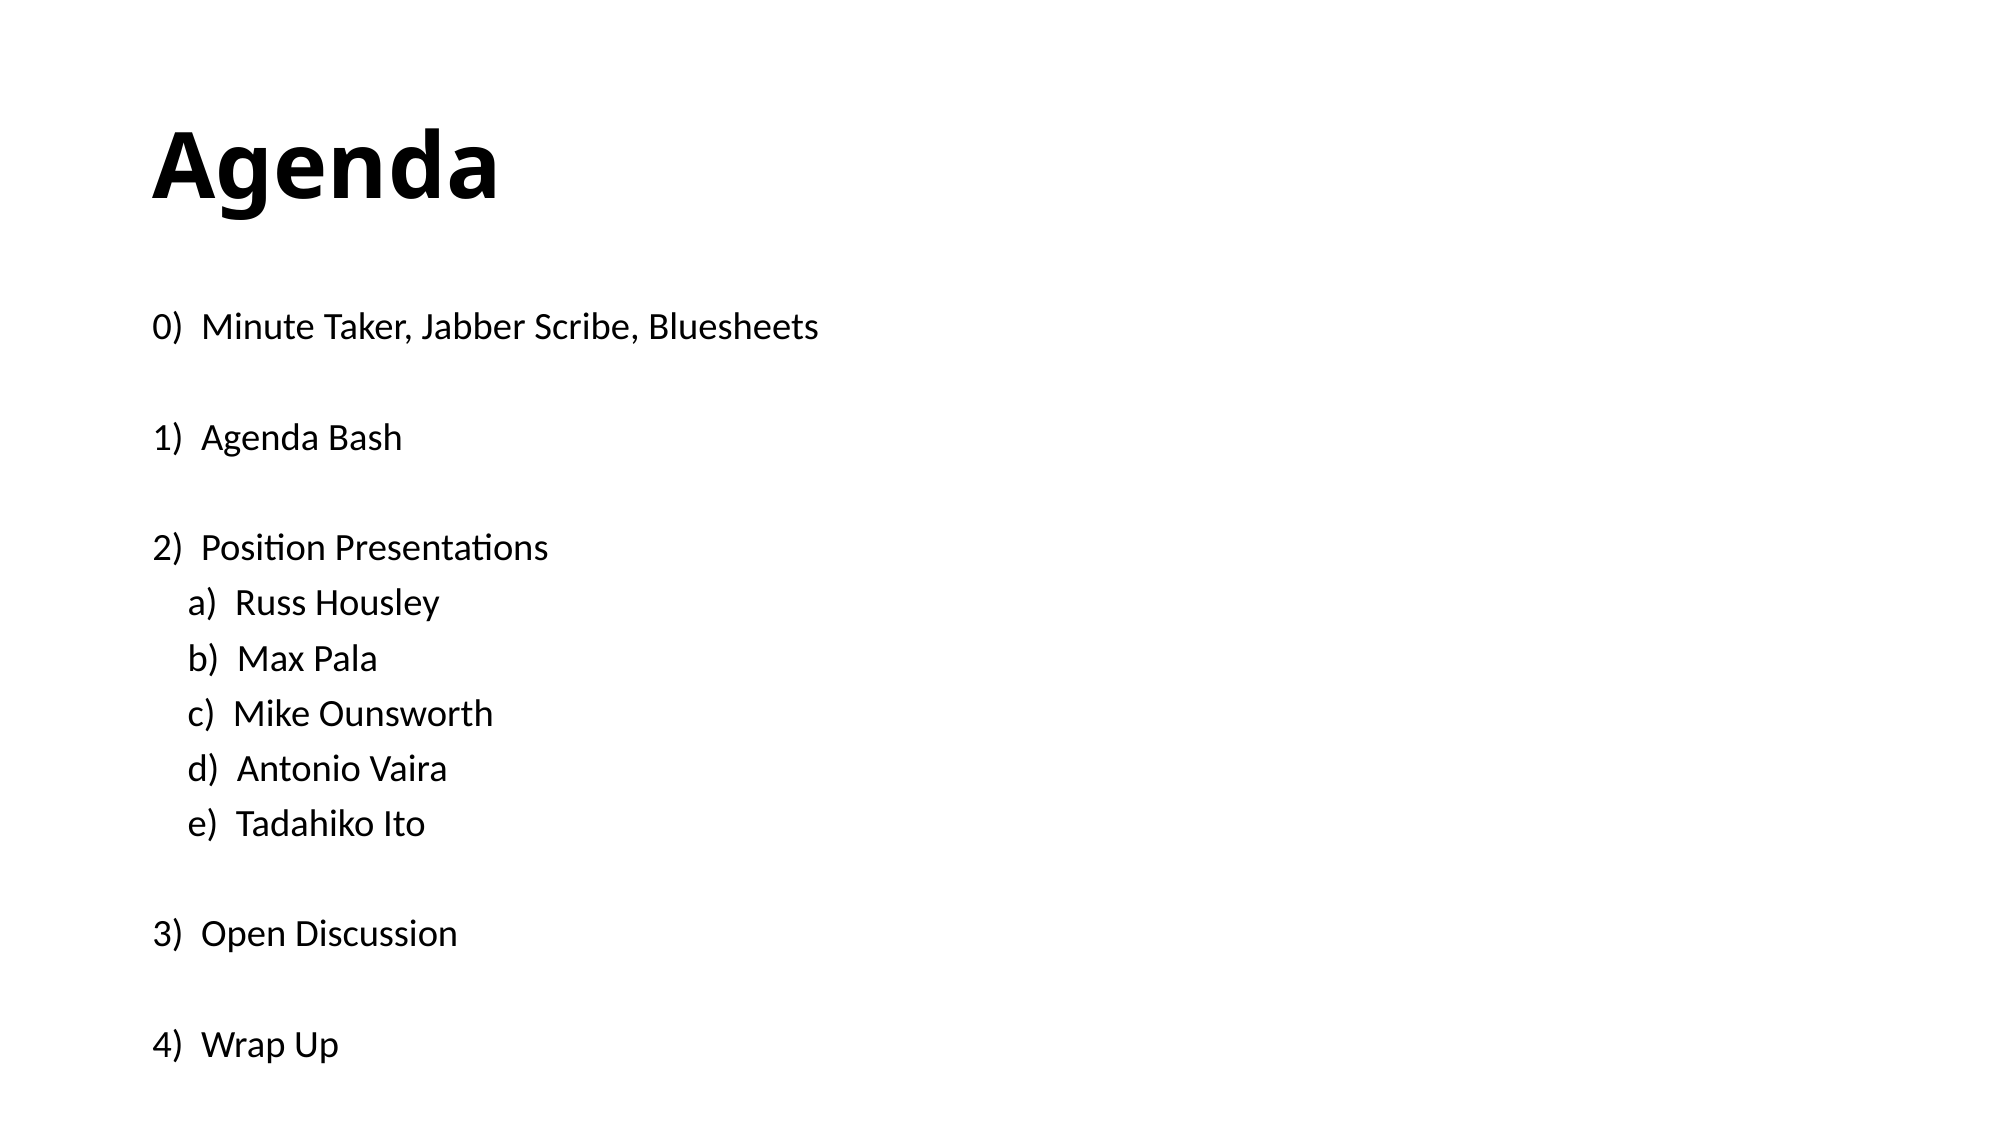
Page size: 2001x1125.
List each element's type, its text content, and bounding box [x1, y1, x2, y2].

list 0) Minute Taker, Jabber Scribe, Bluesheets 1) Agenda Bash 2) Position Presentations a) Russ Housley b) Max Pala c) Mike Ounsworth d) Antonio Vaira e) Tadahiko Ito 3) Open Discussion 4) Wrap Up [137, 299, 1863, 1081]
title Agenda [137, 59, 1863, 278]
